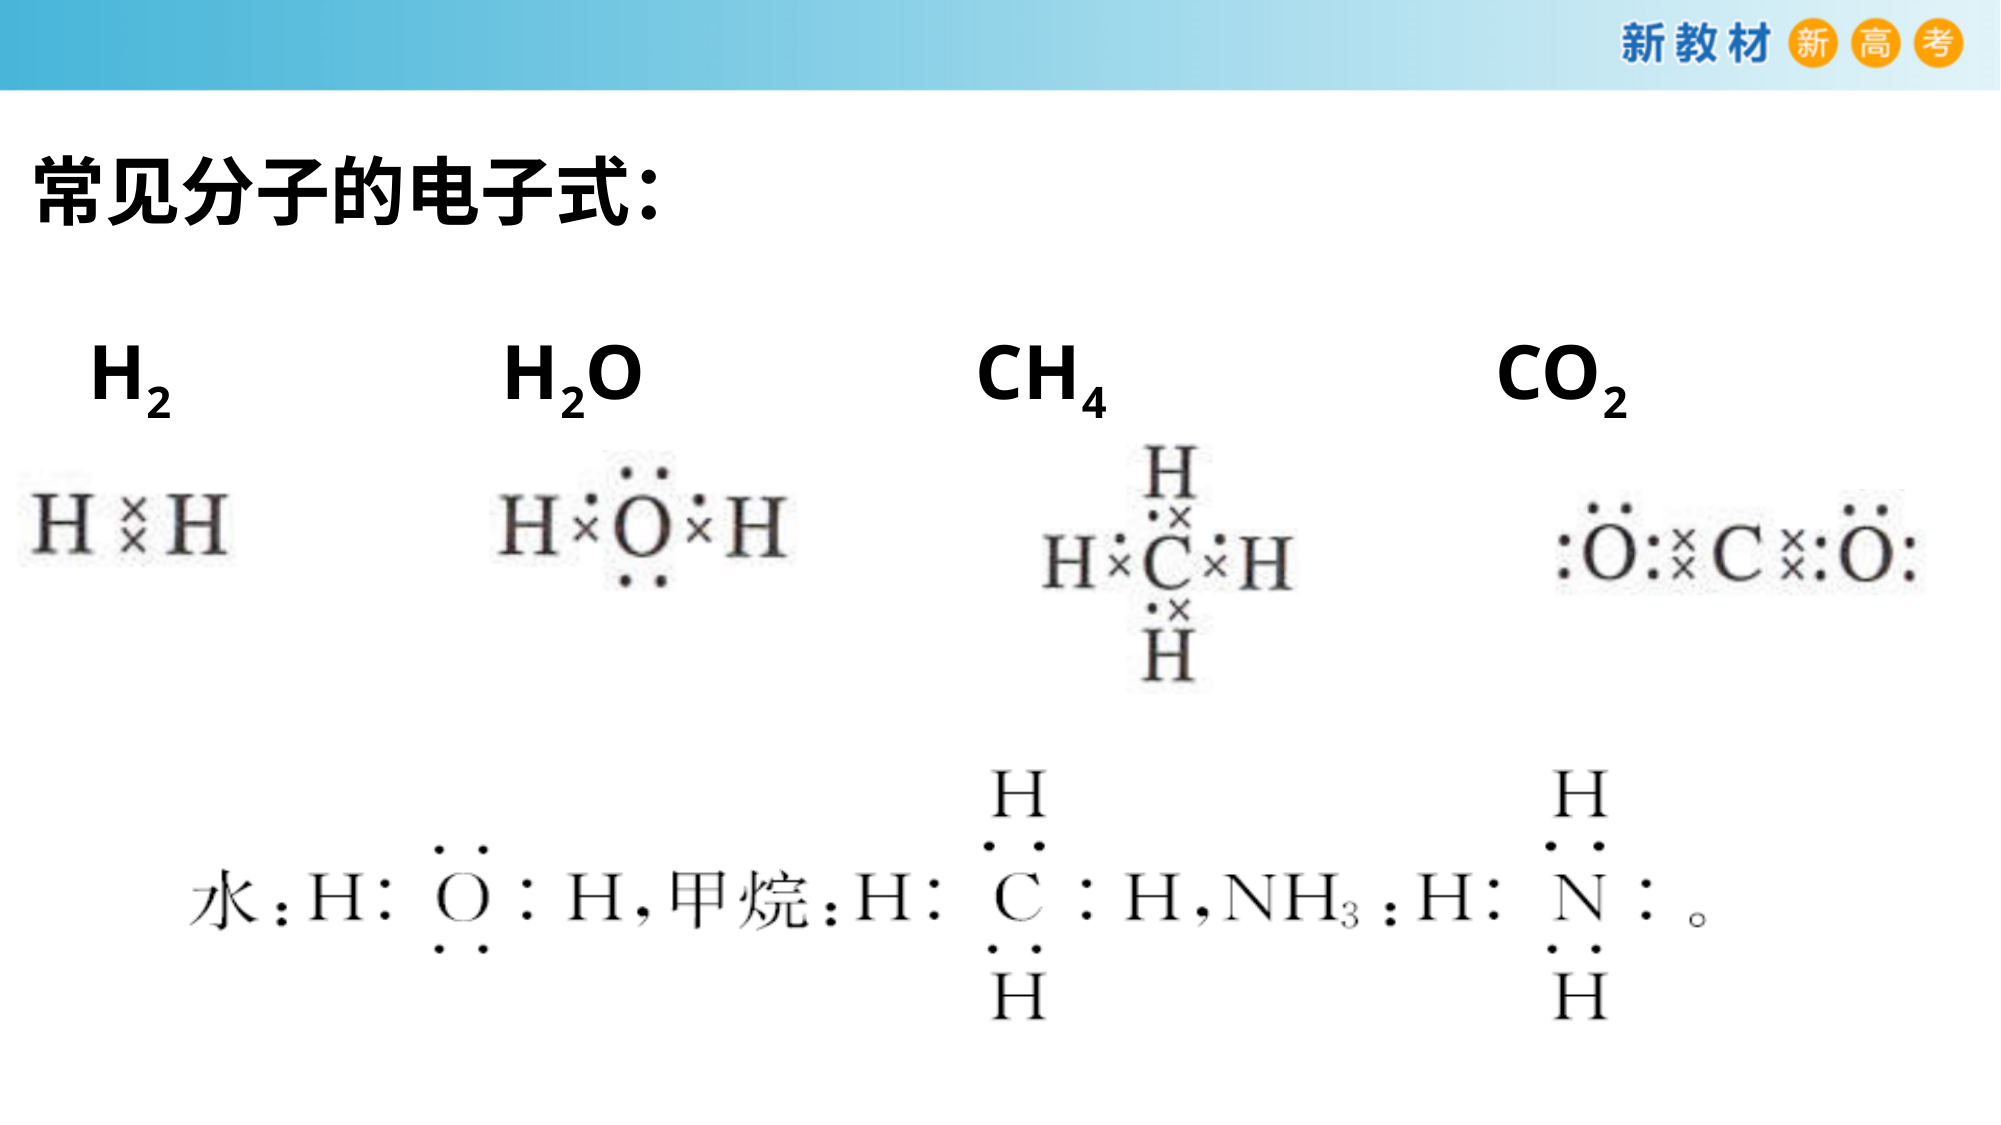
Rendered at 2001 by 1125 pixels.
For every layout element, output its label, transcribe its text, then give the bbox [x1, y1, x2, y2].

text_box 常见分子的电子式： H2 H2O CH4 CO2 [15, 136, 1985, 525]
picture [0, 0, 2001, 1125]
